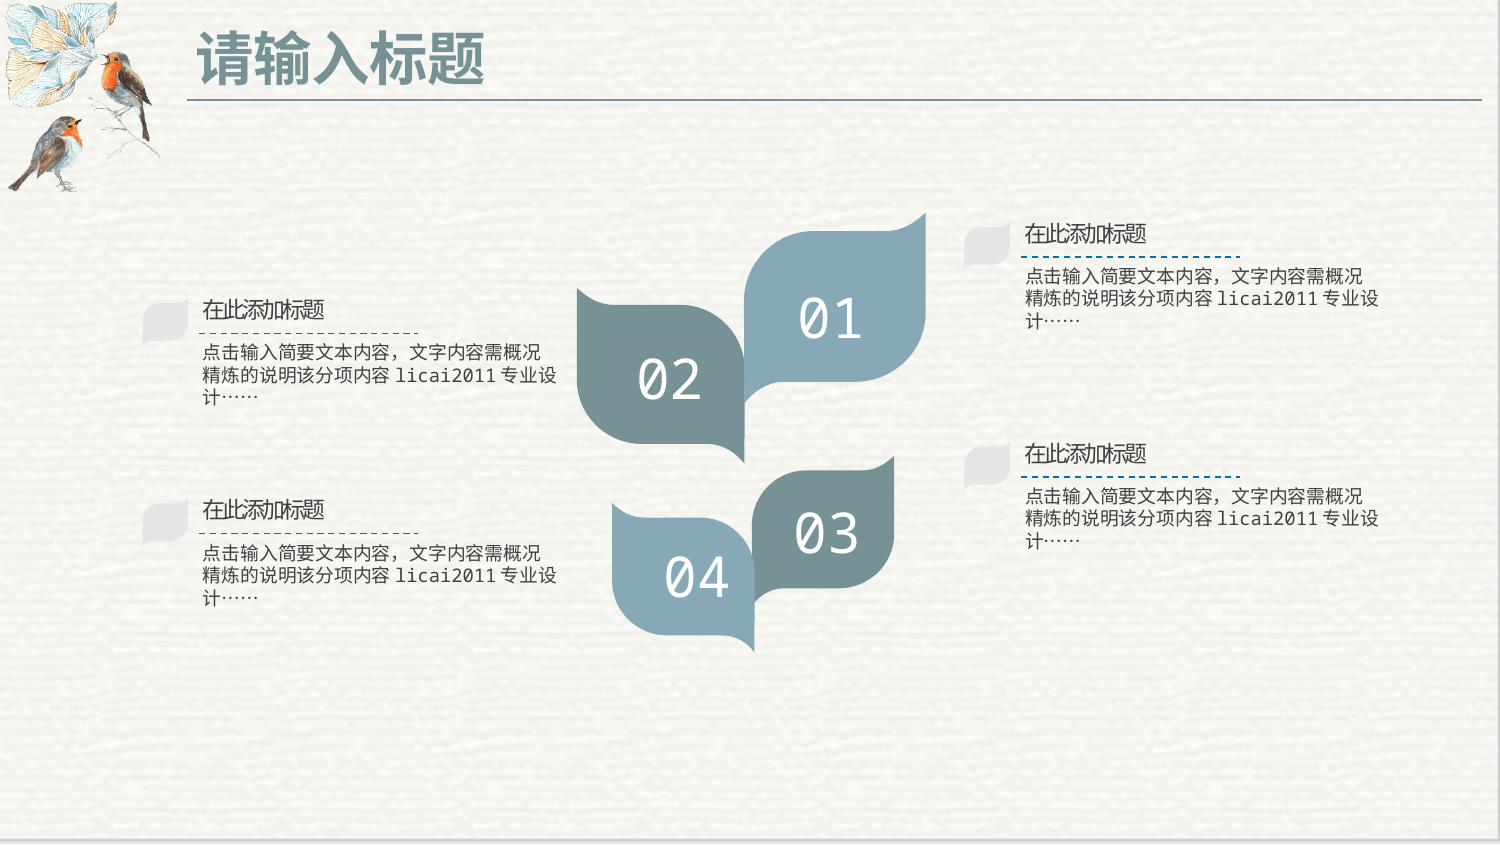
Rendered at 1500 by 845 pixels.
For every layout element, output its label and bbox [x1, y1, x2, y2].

text_box [142, 279, 573, 417]
text_box [611, 502, 755, 653]
picture [0, 0, 1500, 844]
text_box [964, 423, 1395, 561]
text_box [0, 0, 1483, 201]
text_box [751, 455, 899, 606]
text_box [964, 208, 1395, 341]
text_box [743, 212, 926, 404]
text_box [576, 287, 746, 465]
text_box [142, 479, 573, 618]
